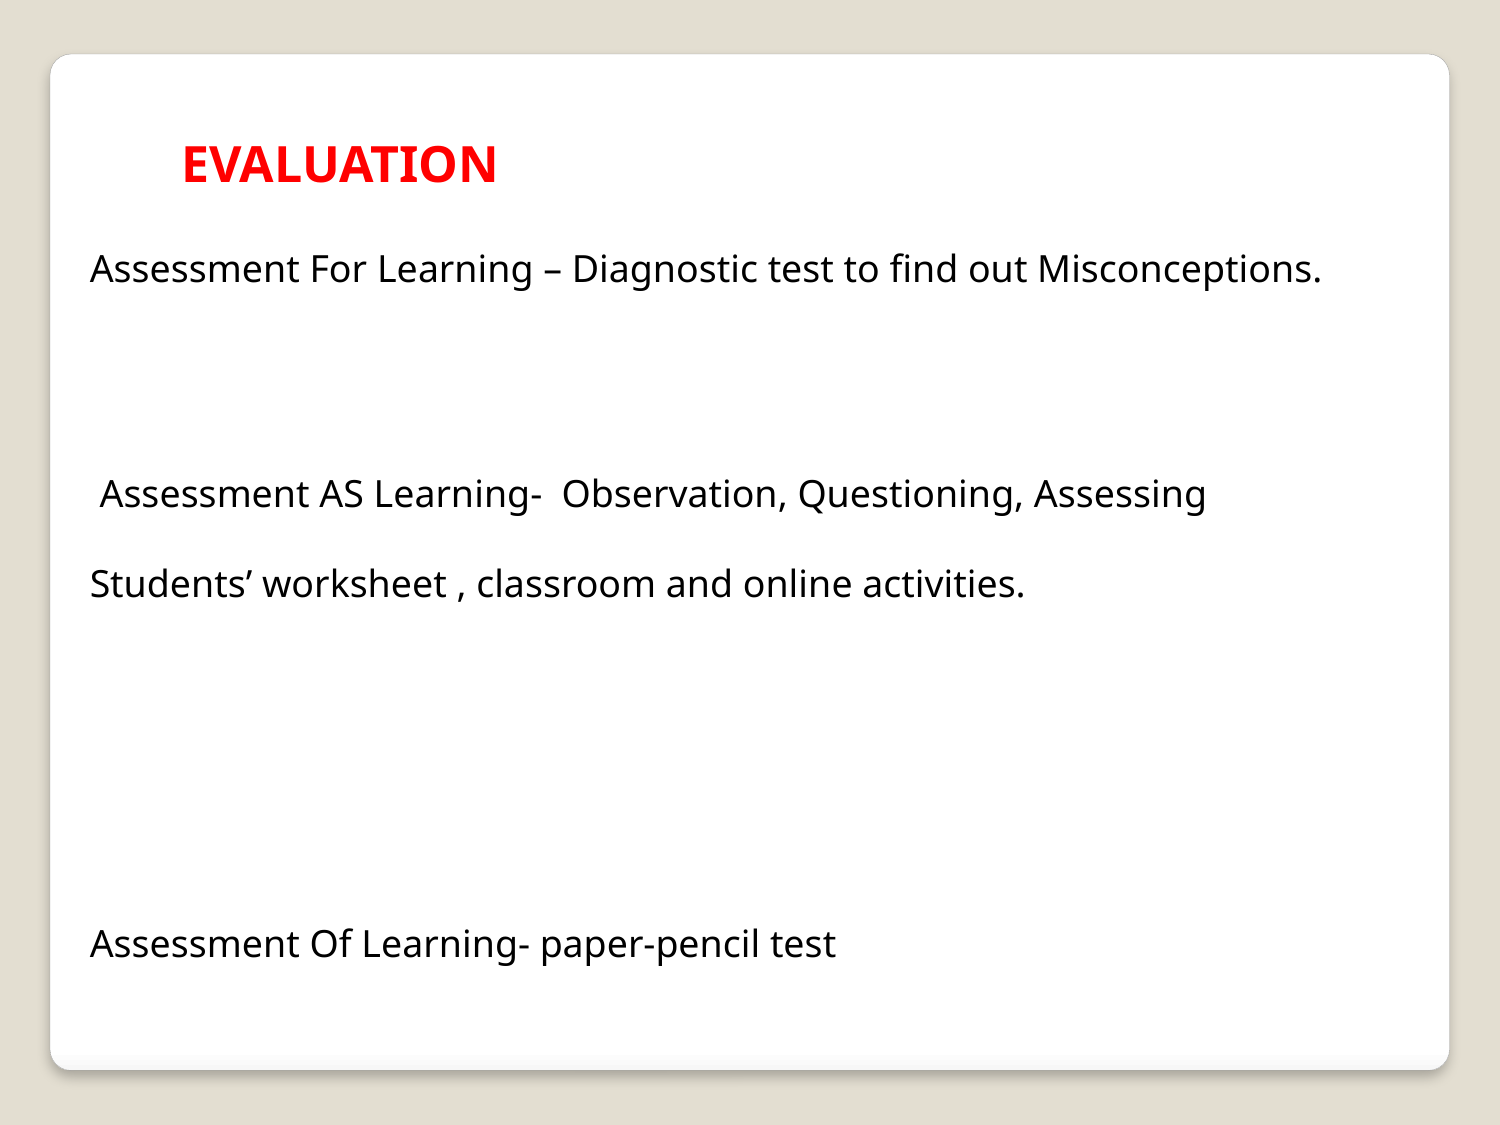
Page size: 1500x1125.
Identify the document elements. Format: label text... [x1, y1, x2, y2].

text_box Assessment For Learning – Diagnostic test to find out Misconceptions. Assessment AS Learning- Observation, Questioning, Assessing Students’ worksheet , classroom and online activities. Assessment Of Learning- paper-pencil test [75, 237, 1450, 1018]
text_box EVALUATION [166, 124, 525, 200]
